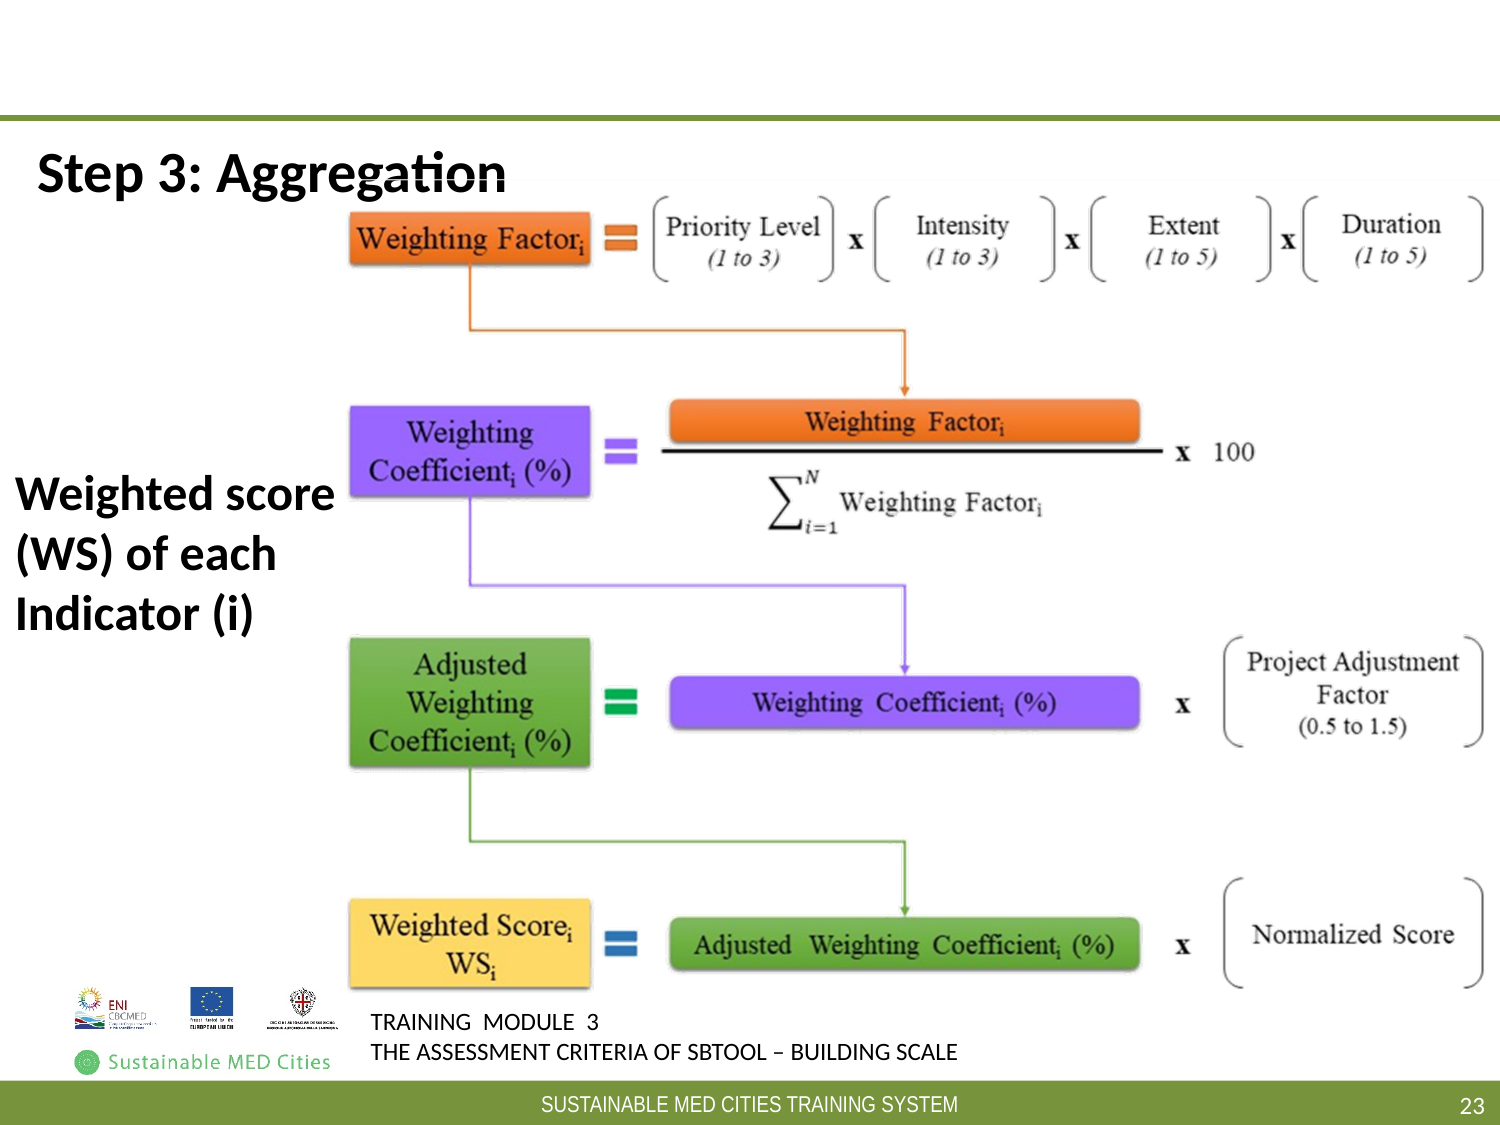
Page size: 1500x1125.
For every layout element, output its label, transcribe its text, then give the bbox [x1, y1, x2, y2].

picture [62, 178, 1500, 1080]
text_box Step 3: Aggregation [22, 126, 523, 212]
text_box Weighted score (WS) of each Indicator (i) [0, 453, 332, 648]
slide_number 23 [1399, 1074, 1500, 1125]
